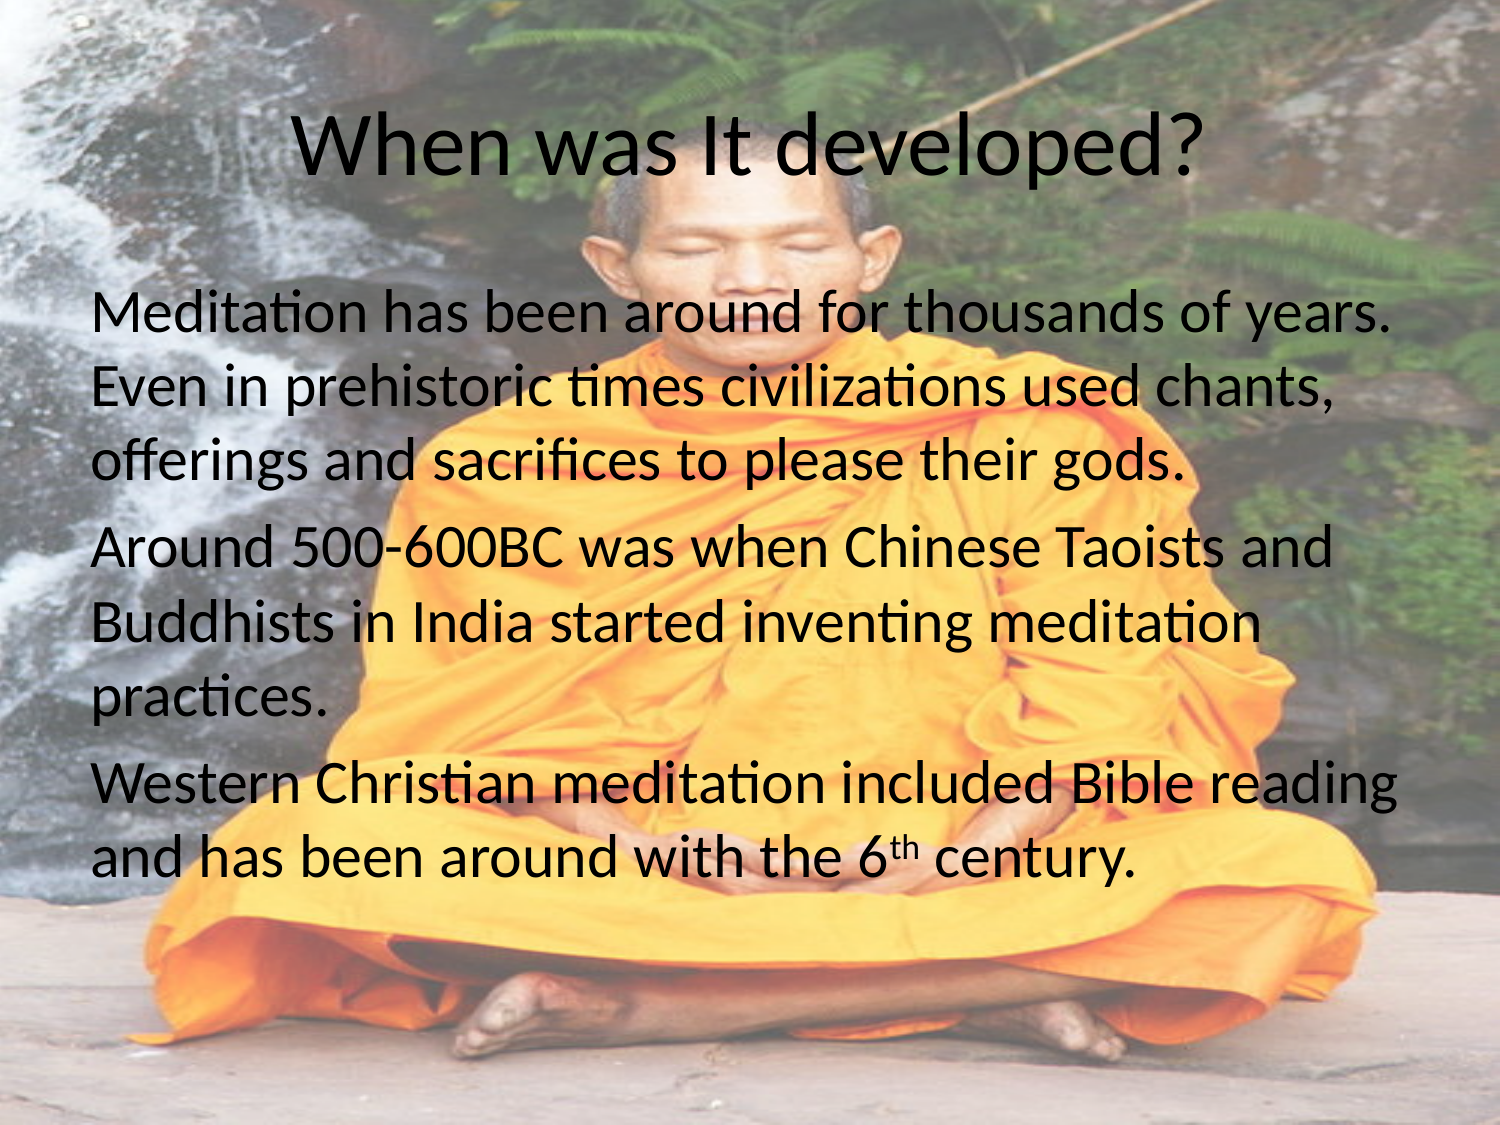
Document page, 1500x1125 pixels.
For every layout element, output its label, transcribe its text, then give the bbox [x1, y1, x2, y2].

title When was It developed? [75, 45, 1425, 233]
list Meditation has been around for thousands of years. Even in prehistoric times civilizations used chants, offerings and sacrifices to please their gods. Around 500-600BC was when Chinese Taoists and Buddhists in India started inventing meditation practices. Western Christian meditation included Bible reading and has been around with the 6th century. [75, 262, 1425, 1005]
